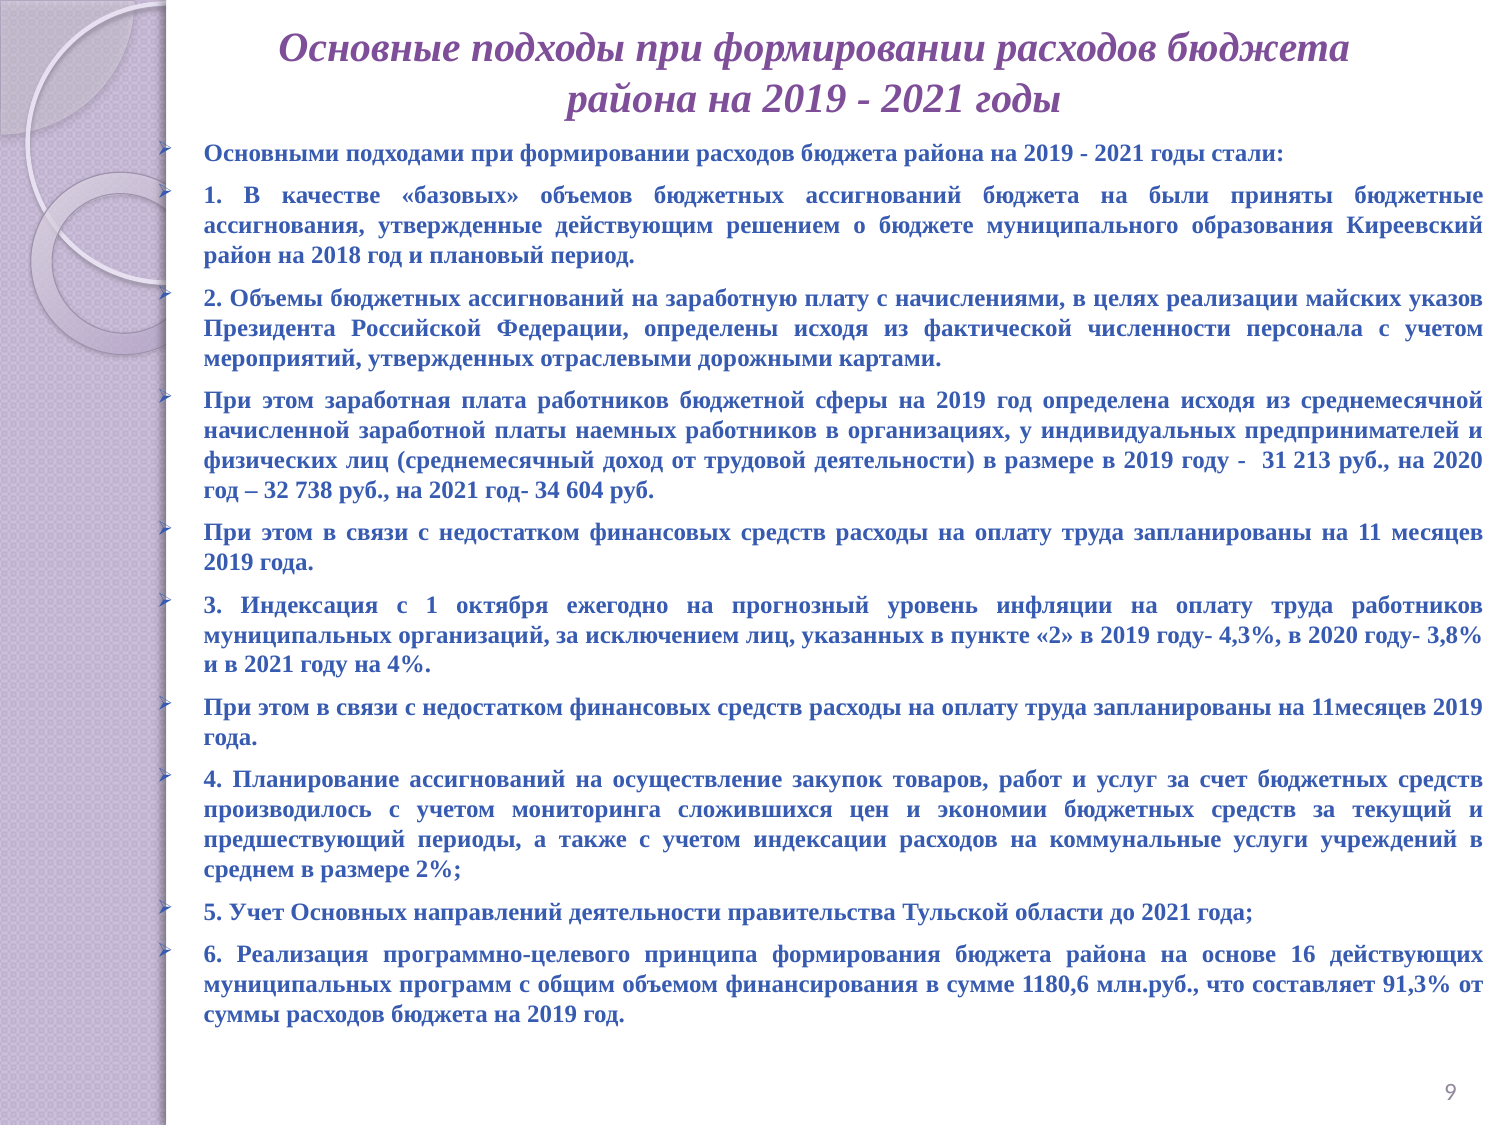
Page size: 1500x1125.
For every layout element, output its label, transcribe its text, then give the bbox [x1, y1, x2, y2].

list Основными подходами при формировании расходов бюджета района на 2019 - 2021 годы стали: 1. В качестве «базовых» объемов бюджетных ассигнований бюджета на были приняты бюджетные ассигнования, утвержденные действующим решением о бюджете муниципального образования Киреевский район на 2018 год и плановый период. 2. Объемы бюджетных ассигнований на заработную плату с начислениями, в целях реализации майских указов Президента Российской Федерации, определены исходя из фактической численности персонала с учетом мероприятий, утвержденных отраслевыми дорожными картами. При этом заработная плата работников бюджетной сферы на 2019 год определена исходя из среднемесячной начисленной заработной платы наемных работников в организациях, у индивидуальных предпринимателей и физических лиц (среднемесячный доход от трудовой деятельности) в размере в 2019 году - 31 213 руб., на 2020 год – 32 738 руб., на 2021 год- 34 604 руб. При этом в связи с недостатком финансовых средств расходы на оплату труда запланированы на 11 месяцев 2019 года. 3. Индексация с 1 октября ежегодно на прогнозный уровень инфляции на оплату труда работников муниципальных организаций, за исключением лиц, указанных в пункте «2» в 2019 году- 4,3%, в 2020 году- 3,8% и в 2021 году на 4%. При этом в связи с недостатком финансовых средств расходы на оплату труда запланированы на 11месяцев 2019 года. 4. Планирование ассигнований на осуществление закупок товаров, работ и услуг за счет бюджетных средств производилось с учетом мониторинга сложившихся цен и экономии бюджетных средств за текущий и предшествующий периоды, а также с учетом индексации расходов на коммунальные услуги учреждений в среднем в размере 2%; 5. Учет Основных направлений деятельности правительства Тульской области до 2021 года; 6. Реализация программно-целевого принципа формирования бюджета района на основе 16 действующих муниципальных программ с общим объемом финансирования в сумме 1180,6 млн.руб., что составляет 91,3% от суммы расходов бюджета на 2019 год. [128, 128, 1500, 1079]
title Основные подходы при формировании расходов бюджета района на 2019 - 2021 годы [199, 0, 1430, 128]
slide_number 9 [1413, 1034, 1488, 1113]
